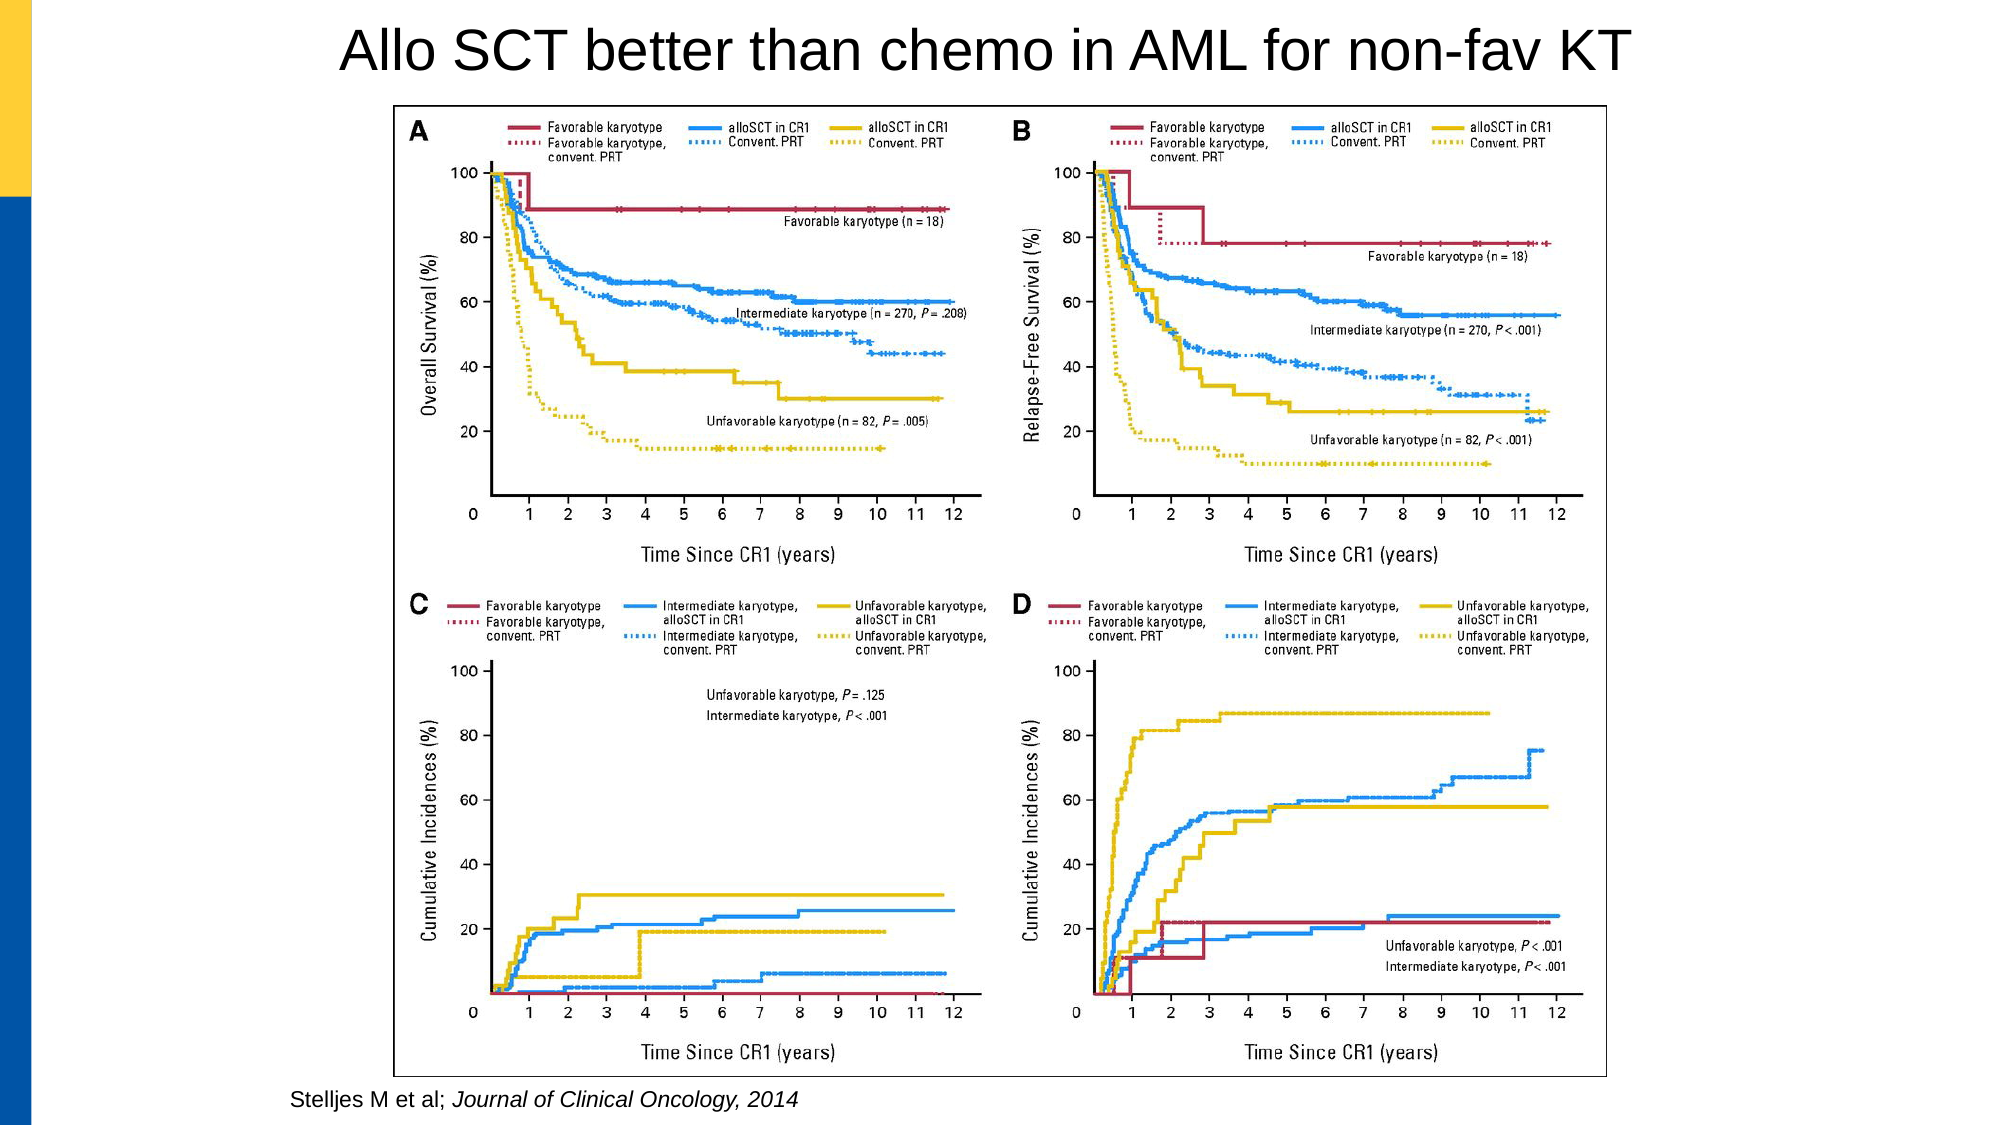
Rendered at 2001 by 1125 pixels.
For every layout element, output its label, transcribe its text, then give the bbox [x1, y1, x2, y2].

picture [393, 105, 1607, 1078]
text_box Stelljes M et al; Journal of Clinical Oncology, 2014 [274, 1077, 1693, 1120]
text_box Allo SCT better than chemo in AML for non-fav KT [324, 5, 1763, 90]
